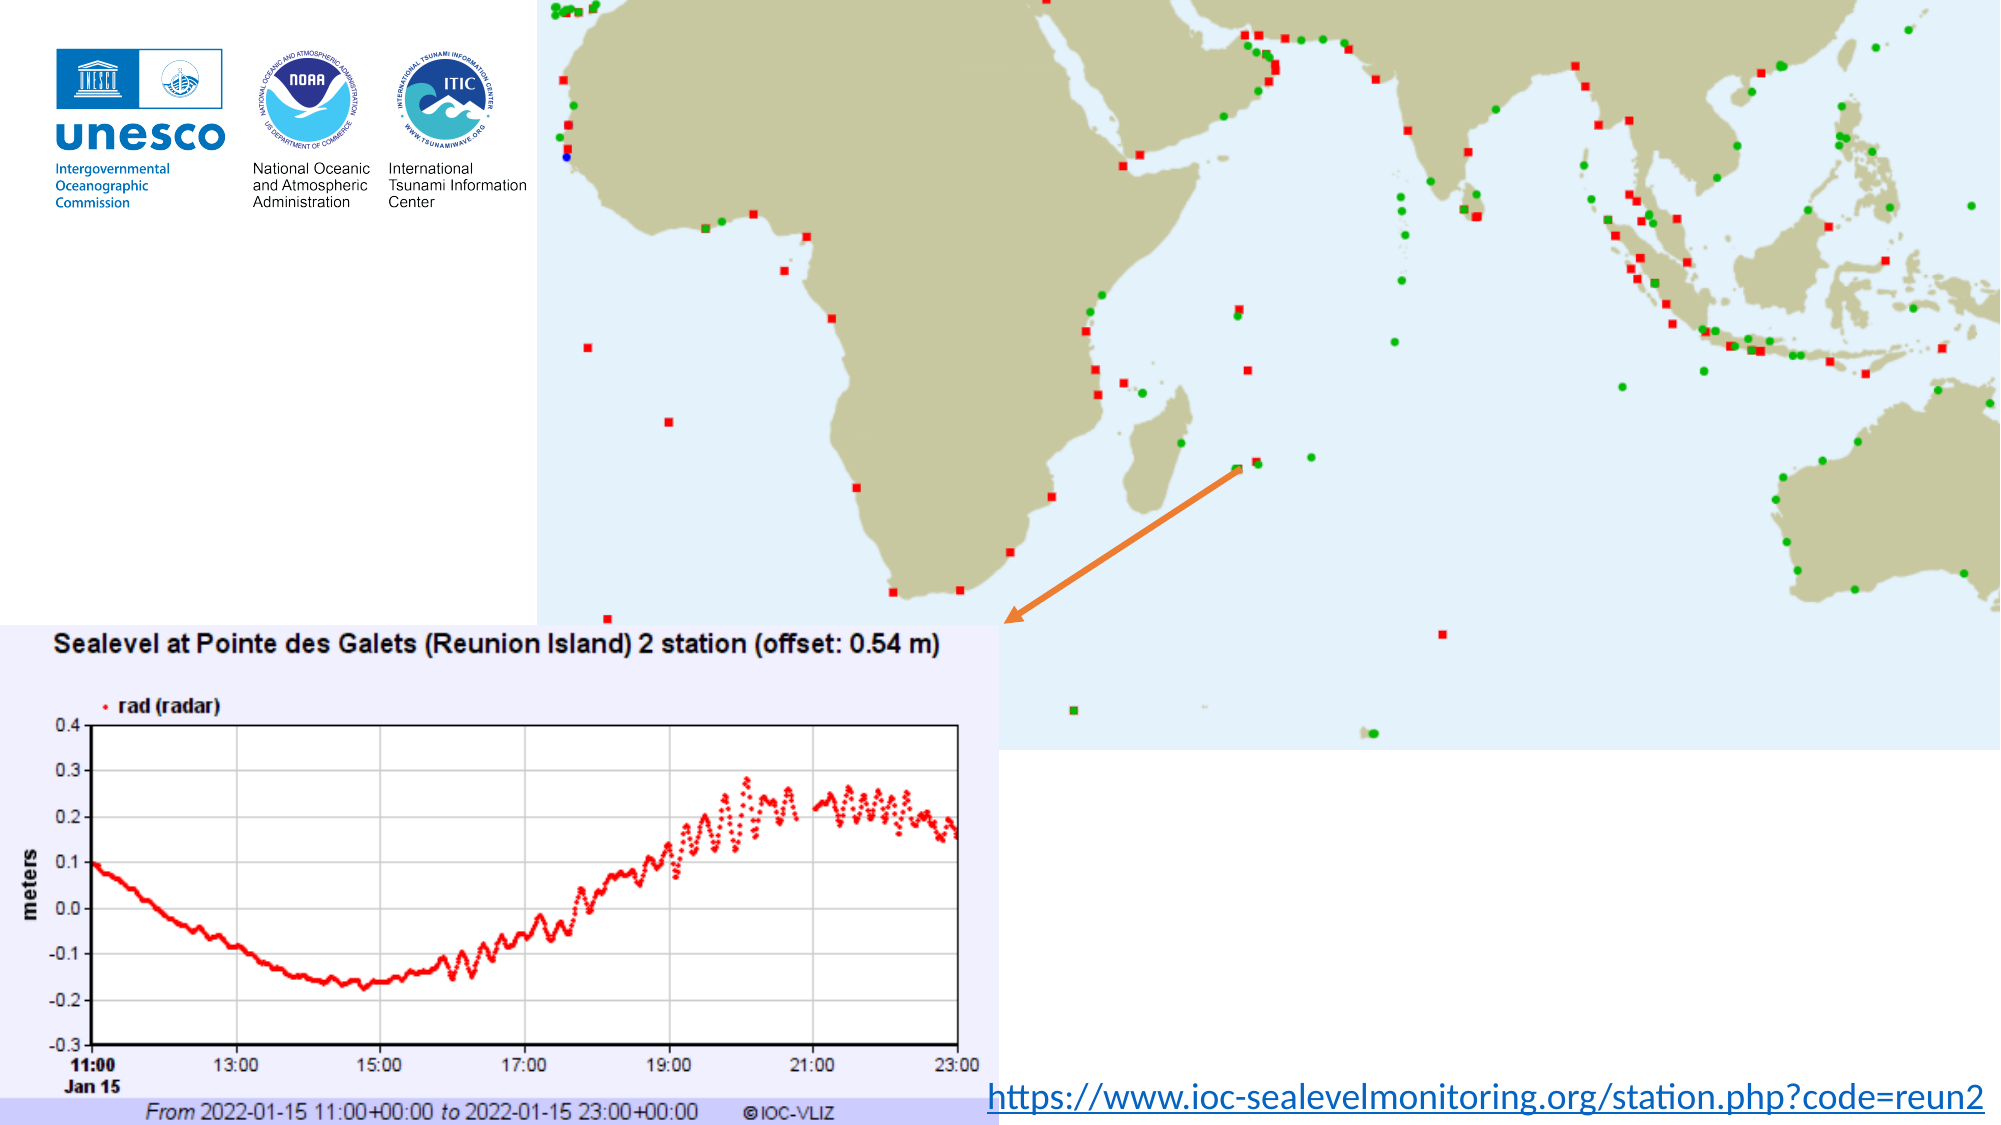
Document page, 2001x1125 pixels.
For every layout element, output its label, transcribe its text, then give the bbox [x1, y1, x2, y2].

picture [43, 35, 527, 221]
text_box https://www.ioc-sealevelmonitoring.org/station.php?code=reun2 [999, 1064, 2000, 1125]
picture [0, 0, 2000, 1125]
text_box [1003, 468, 1242, 624]
